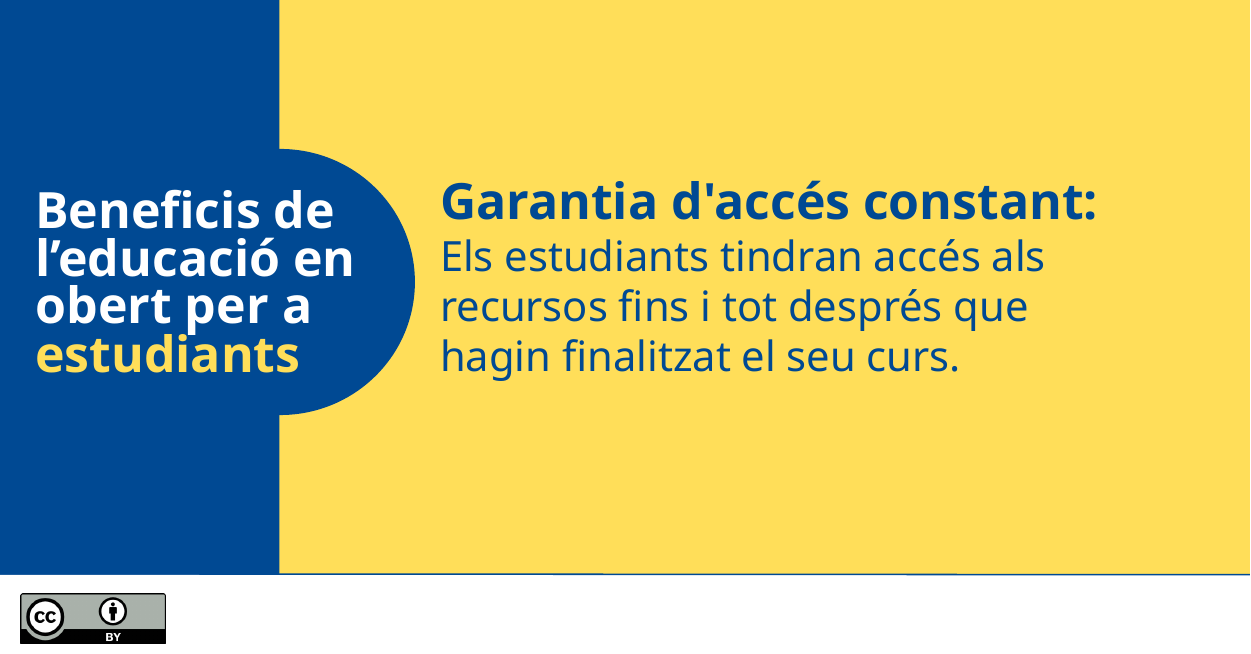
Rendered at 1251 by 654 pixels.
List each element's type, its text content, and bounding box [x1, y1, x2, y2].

text_box Beneficis de l’educació en obert per a estudiants [20, 174, 403, 397]
text_box [403, 227, 415, 337]
text_box [0, 0, 280, 573]
text_box [0, 582, 1250, 654]
picture [20, 592, 166, 645]
text_box [201, 148, 359, 174]
text_box Garantia d'accés constant: Els estudiants tindran accés als recursos fins i tot després que hagin finalitzat el seu curs. [425, 154, 1147, 484]
text_box [212, 397, 348, 416]
